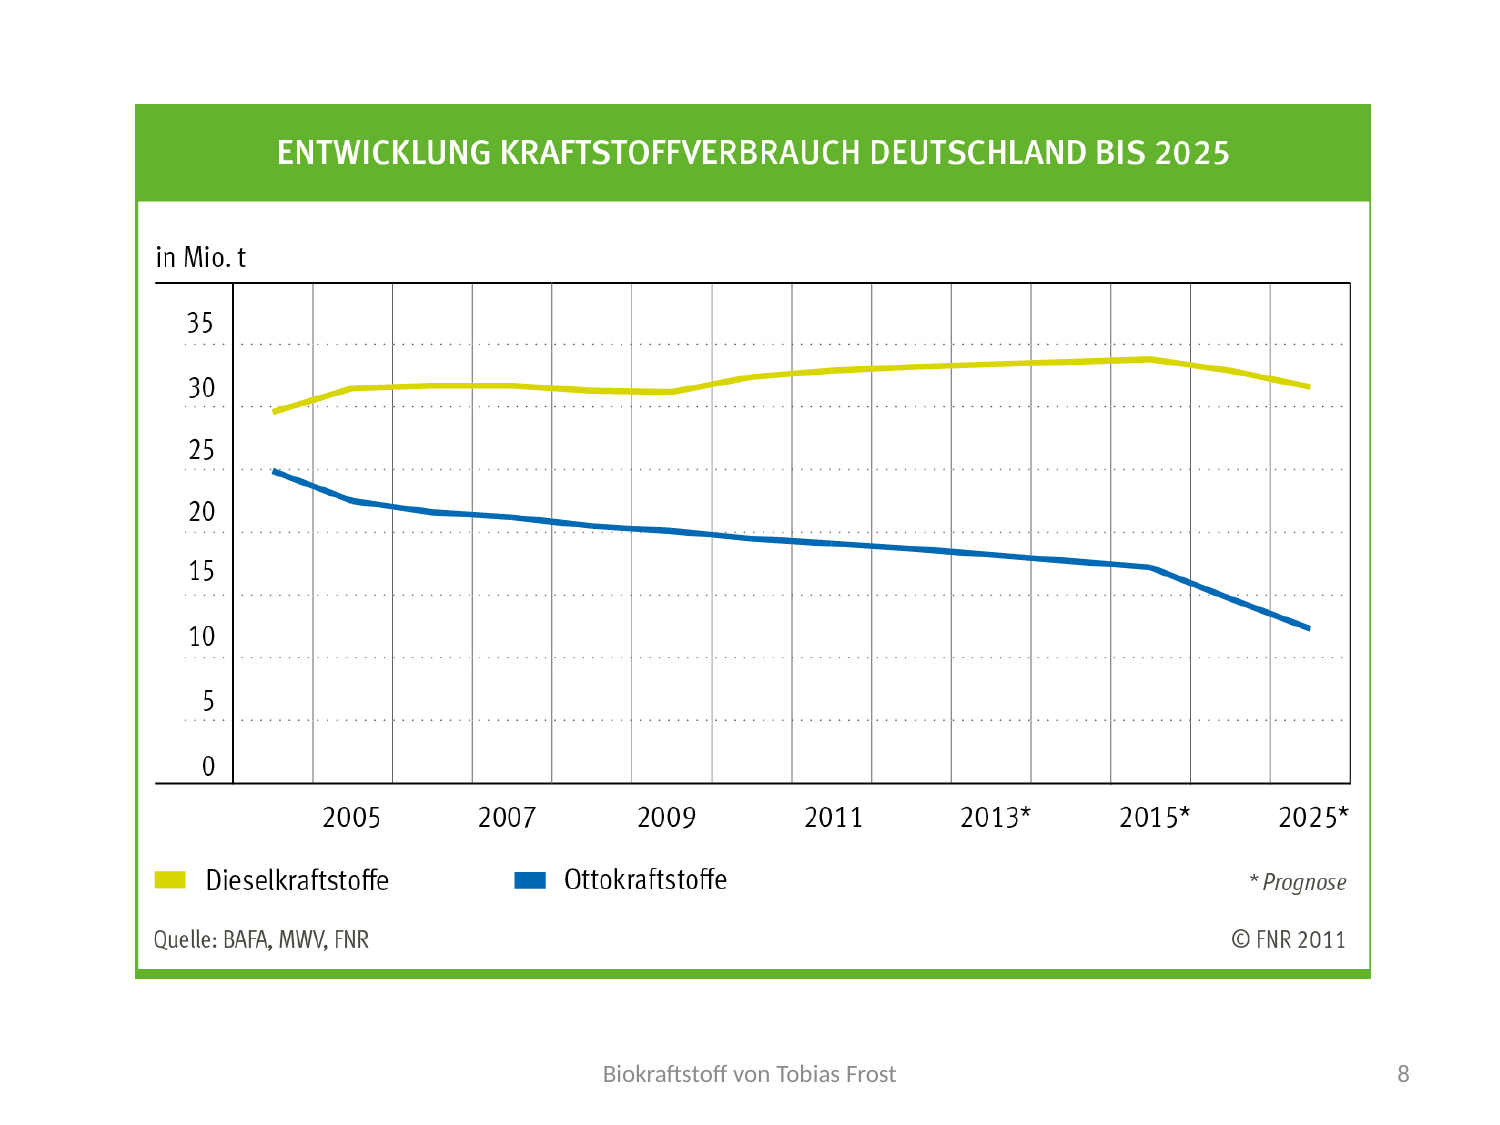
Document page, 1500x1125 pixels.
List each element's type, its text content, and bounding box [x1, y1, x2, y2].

slide_number 8 [1074, 1042, 1425, 1103]
footer Biokraftstoff von Tobias Frost [512, 1042, 988, 1103]
picture [135, 103, 1371, 979]
